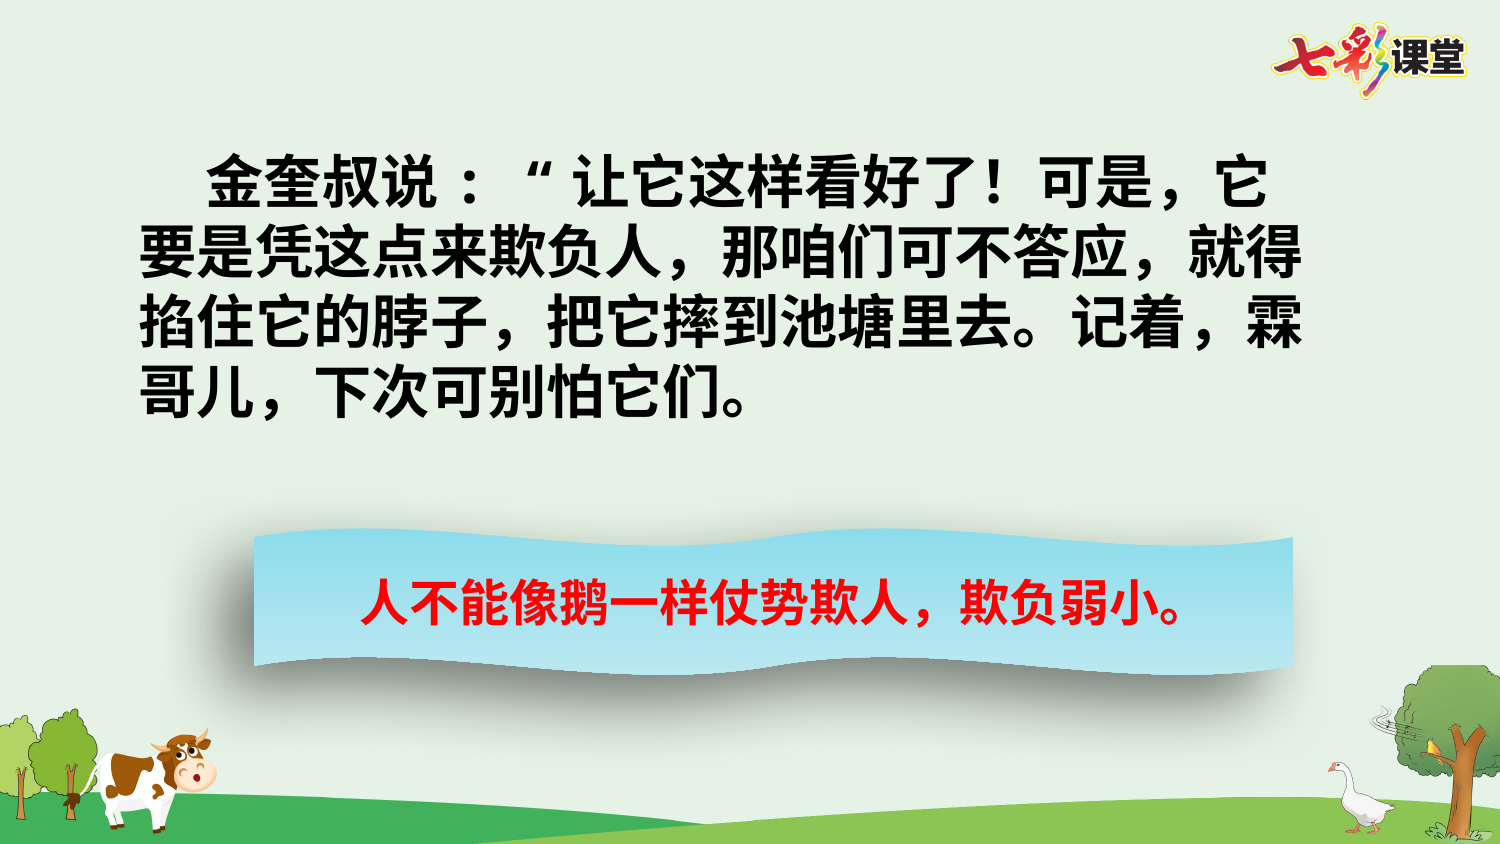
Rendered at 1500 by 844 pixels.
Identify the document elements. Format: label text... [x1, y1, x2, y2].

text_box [253, 527, 1310, 676]
picture [0, 0, 1500, 844]
text_box 金奎叔说: “让它这样看好了！可是，它要是凭这点来欺负人，那咱们可不答应，就得掐住它的脖子，把它摔到池塘里去。记着，霖哥儿，下次可别怕它们。 [123, 138, 1341, 433]
